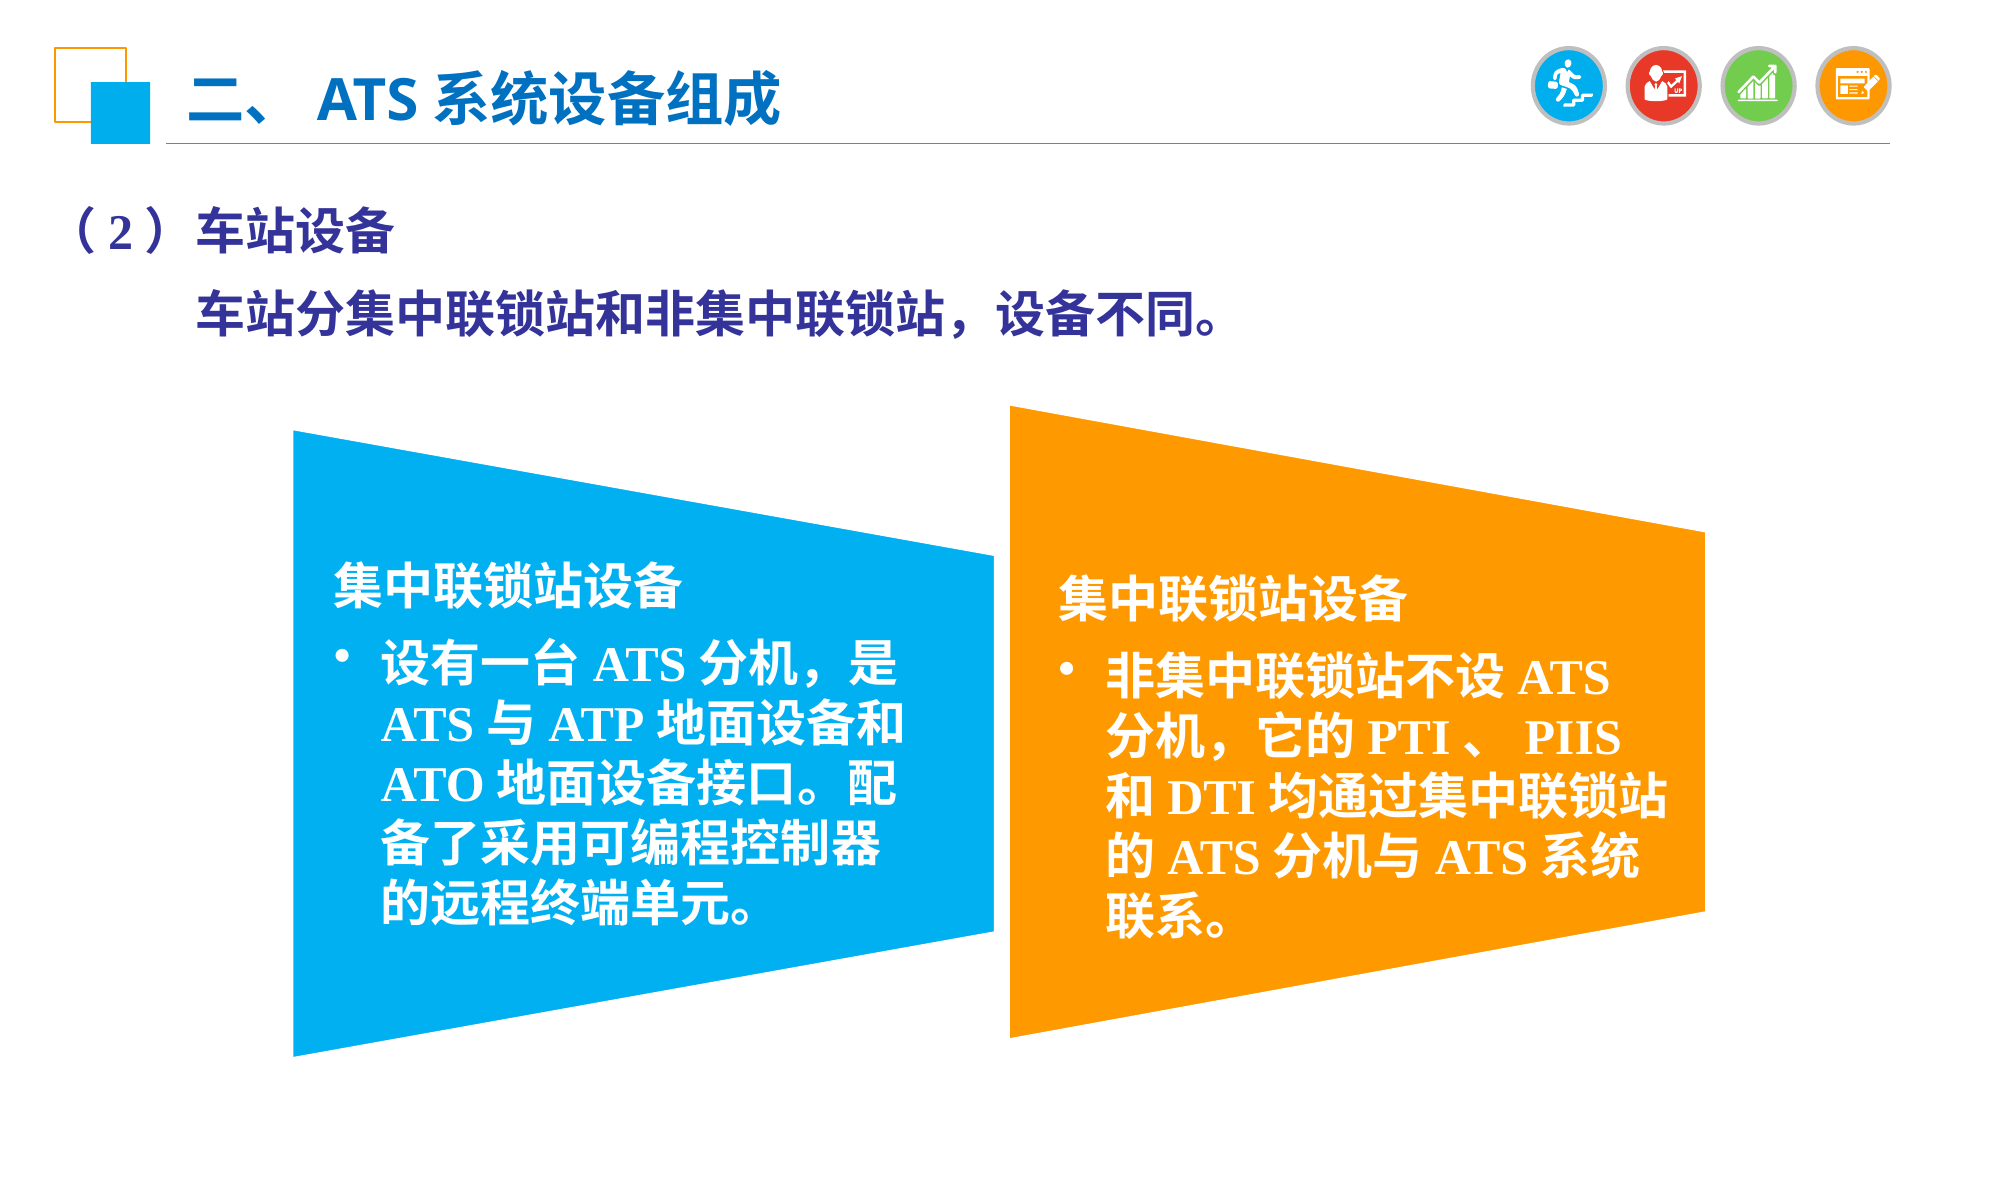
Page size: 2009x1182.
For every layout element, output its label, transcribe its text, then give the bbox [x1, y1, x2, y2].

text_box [291, 427, 997, 1060]
text_box 二、ATS系统设备组成 [165, 51, 803, 142]
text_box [1007, 402, 1716, 1041]
text_box 车站分集中联锁站和非集中联锁站，设备不同。 [78, 274, 1426, 350]
text_box （2）车站设备 [31, 192, 1391, 267]
